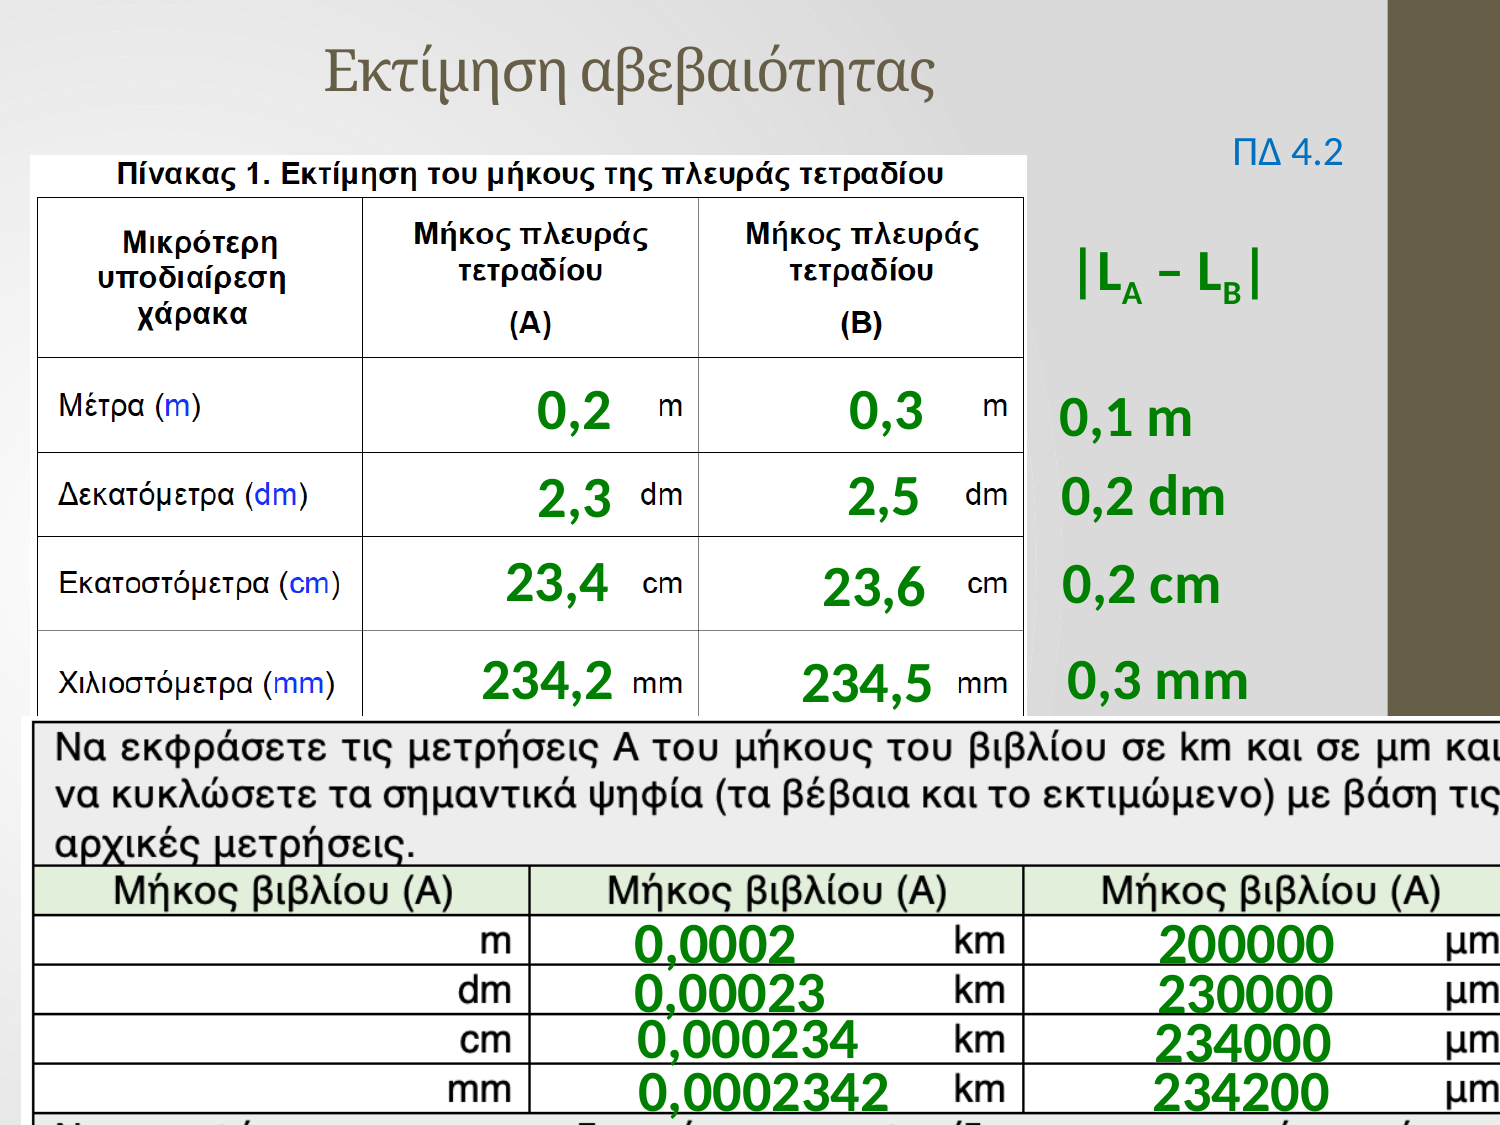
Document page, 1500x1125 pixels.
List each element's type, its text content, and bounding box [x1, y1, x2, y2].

picture [29, 155, 1028, 716]
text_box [21, 716, 1500, 1125]
text_box ΠΔ 4.2 [1217, 116, 1360, 182]
title Εκτίμηση αβεβαιότητας [4, 0, 1255, 162]
text_box |LA – LB| [1054, 224, 1285, 319]
text_box 0,2 dm [1046, 449, 1256, 534]
text_box 0,3 mm [1053, 633, 1278, 709]
text_box 0,2 cm [1048, 538, 1251, 623]
text_box 0,1 m [1044, 370, 1223, 456]
